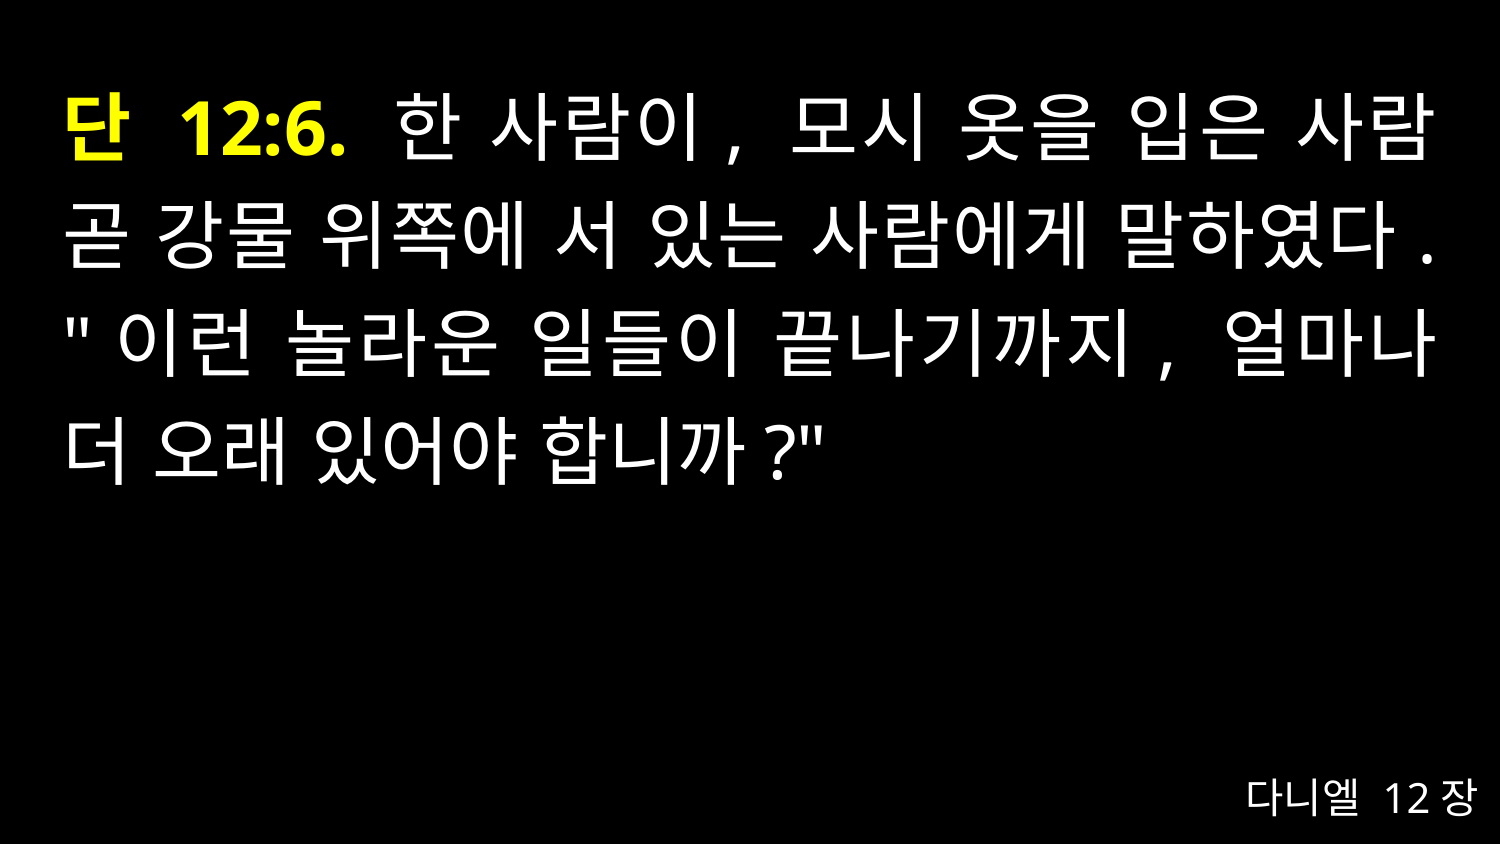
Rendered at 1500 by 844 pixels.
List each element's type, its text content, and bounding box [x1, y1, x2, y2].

subtitle 다니엘 12장 [916, 770, 1500, 844]
title 단 12:6. 한 사람이, 모시 옷을 입은 사람 곧 강물 위쪽에 서 있는 사람에게 말하였다. "이런 놀라운 일들이 끝나기까지, 얼마나 더 오래 있어야 합니까?" [0, 0, 1500, 844]
